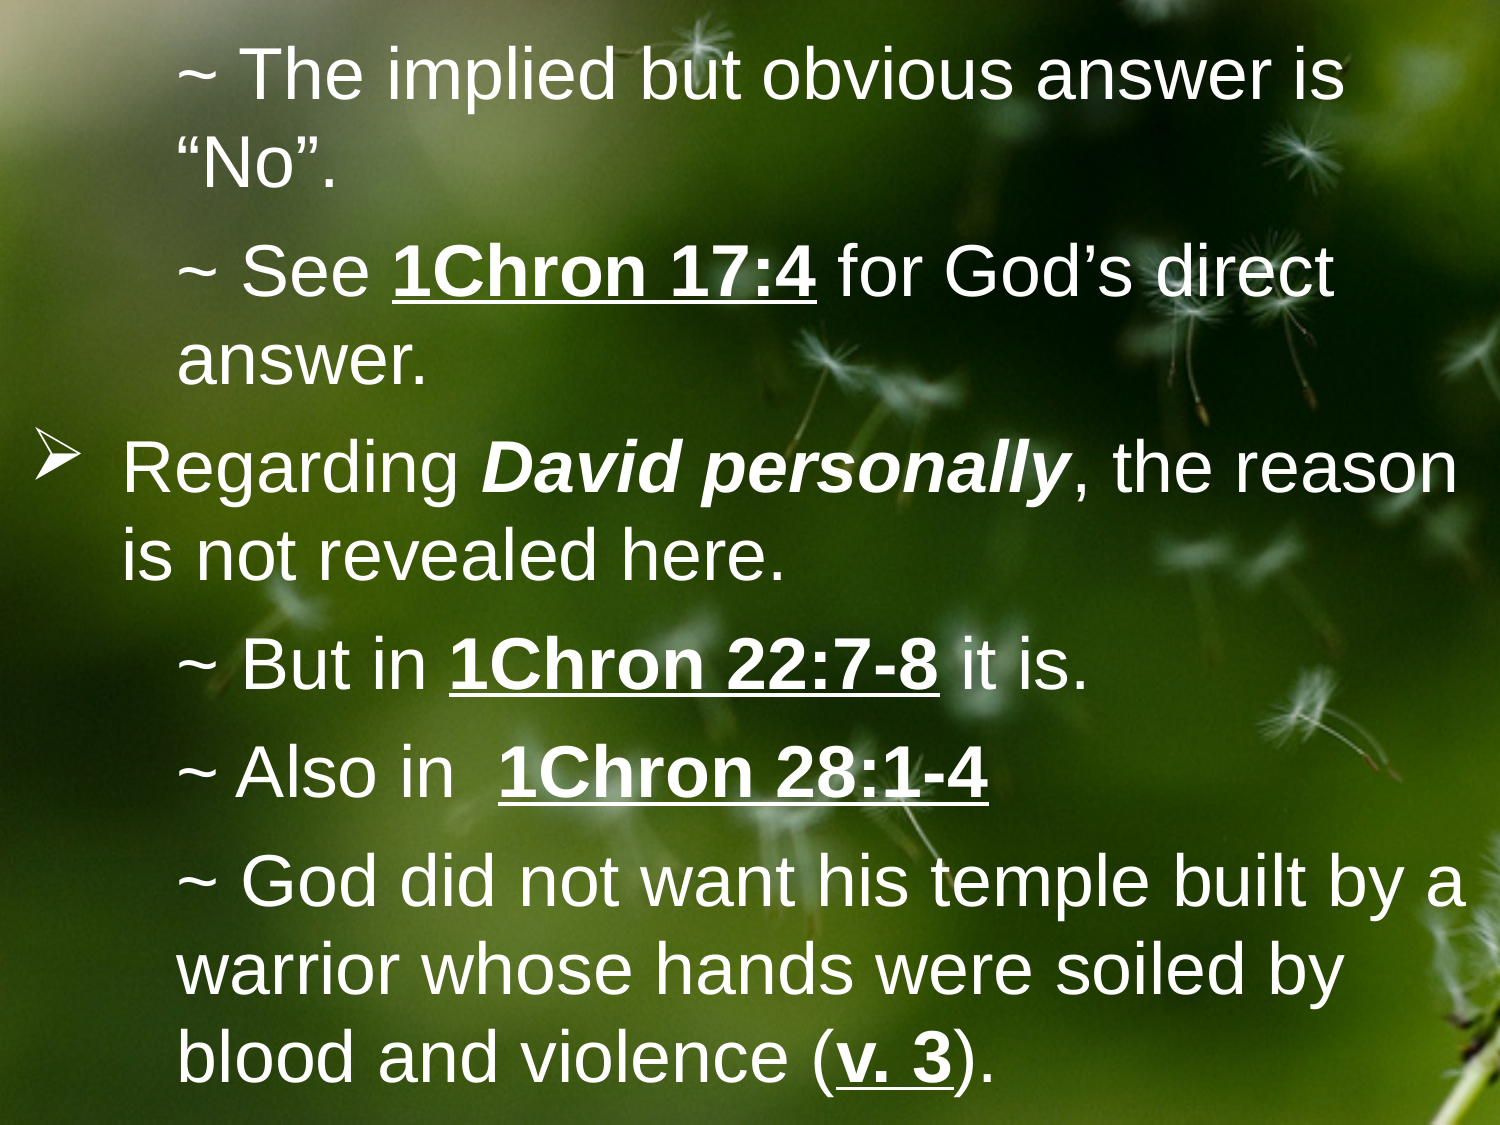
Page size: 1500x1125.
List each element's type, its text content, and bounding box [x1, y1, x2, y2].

subtitle ~ The implied but obvious answer is “No”. ~ See 1Chron 17:4 for God’s direct answer. Regarding David personally, the reason is not revealed here. ~ But in 1Chron 22:7-8 it is. ~ Also in 1Chron 28:1-4 ~ God did not want his temple built by a warrior whose hands were soiled by blood and violence (v. 3). [14, 18, 1486, 1108]
picture [0, 0, 1500, 1125]
